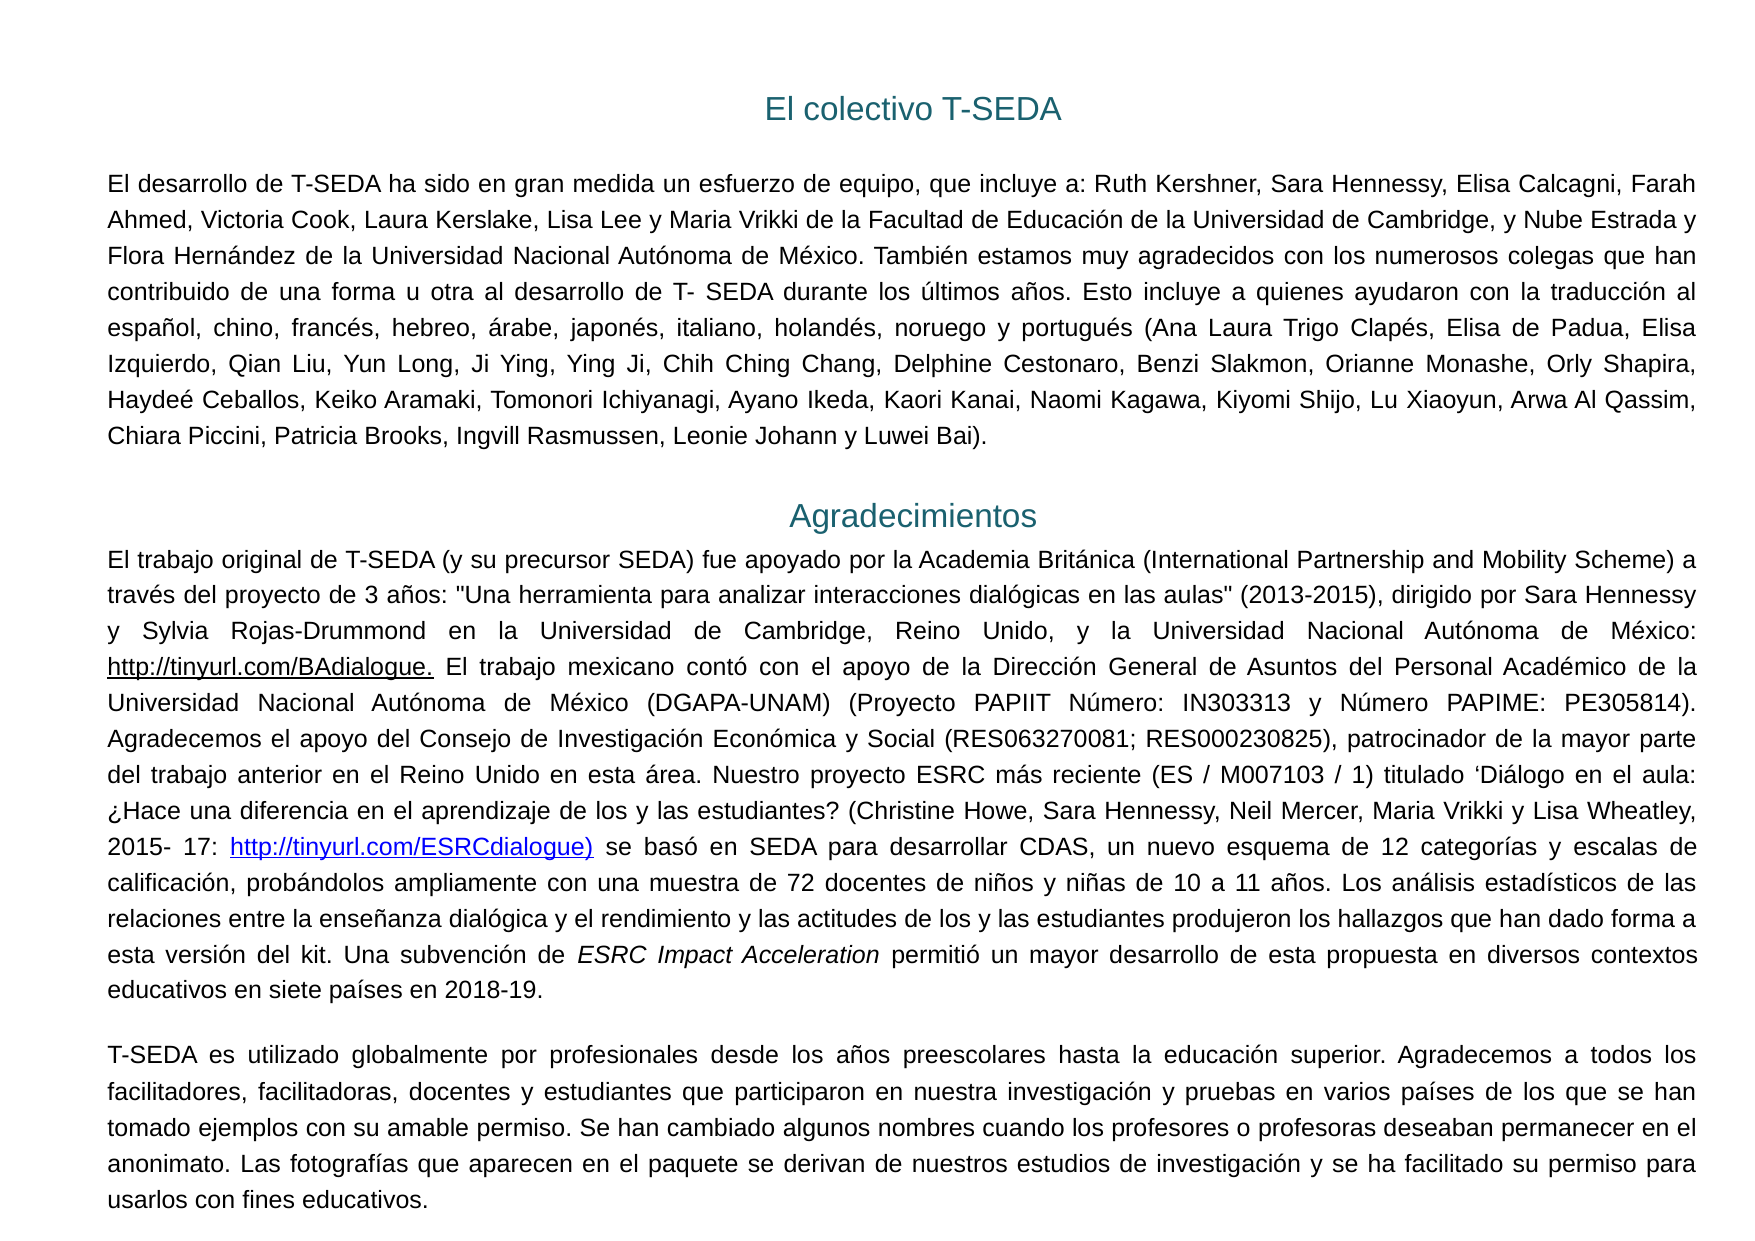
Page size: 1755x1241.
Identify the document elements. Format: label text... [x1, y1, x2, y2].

text_box El colectivo T-SEDA El desarrollo de T-SEDA ha sido en gran medida un esfuerzo de equipo, que incluye a: Ruth Kershner, Sara Hennessy, Elisa Calcagni, Farah Ahmed, Victoria Cook, Laura Kerslake, Lisa Lee y Maria Vrikki de la Facultad de Educación de la Universidad de Cambridge, y Nube Estrada y Flora Hernández de la Universidad Nacional Autónoma de México. También estamos muy agradecidos con los numerosos colegas que han contribuido de una forma u otra al desarrollo de T- SEDA durante los últimos años. Esto incluye a quienes ayudaron con la traducción al español, chino, francés, hebreo, árabe, japonés, italiano, holandés, noruego y portugués (Ana Laura Trigo Clapés, Elisa de Padua, Elisa Izquierdo, Qian Liu, Yun Long, Ji Ying, Ying Ji, Chih Ching Chang, Delphine Cestonaro, Benzi Slakmon, Orianne Monashe, Orly Shapira, Haydeé Ceballos, Keiko Aramaki, Tomonori Ichiyanagi, Ayano Ikeda, Kaori Kanai, Naomi Kagawa, Kiyomi Shijo, Lu Xiaoyun, Arwa Al Qassim, Chiara Piccini, Patricia Brooks, Ingvill Rasmussen, Leonie Johann y Luwei Bai). Agradecimientos El trabajo original de T-SEDA (y su precursor SEDA) fue apoyado por la Academia Británica (International Partnership and Mobility Scheme) a través del proyecto de 3 años: "Una herramienta para analizar interacciones dialógicas en las aulas" (2013-2015), dirigido por Sara Hennessy y Sylvia Rojas-Drummond en la Universidad de Cambridge, Reino Unido, y la Universidad Nacional Autónoma de México: http://tinyurl.com/BAdialogue. El trabajo mexicano contó con el apoyo de la Dirección General de Asuntos del Personal Académico de la Universidad Nacional Autónoma de México (DGAPA-UNAM) (Proyecto PAPIIT Número: IN303313 y Número PAPIME: PE305814). Agradecemos el apoyo del Consejo de Investigación Económica y Social (RES063270081; RES000230825), patrocinador de la mayor parte del trabajo anterior en el Reino Unido en esta área. Nuestro proyecto ESRC más reciente (ES / M007103 / 1) titulado ‘Diálogo en el aula: ¿Hace una diferencia en el aprendizaje de los y las estudiantes? (Christine Howe, Sara Hennessy, Neil Mercer, Maria Vrikki y Lisa Wheatley, 2015- 17: http://tinyurl.com/ESRCdialogue) se basó en SEDA para desarrollar CDAS, un nuevo esquema de 12 categorías y escalas de calificación, probándolos ampliamente con una muestra de 72 docentes de niños y niñas de 10 a 11 años. Los análisis estadísticos de las relaciones entre la enseñanza dialógica y el rendimiento y las actitudes de los y las estudiantes produjeron los hallazgos que han dado forma a esta versión del kit. Una subvención de ESRC Impact Acceleration permitió un mayor desarrollo de esta propuesta en diversos contextos educativos en siete países en 2018-19. T-SEDA es utilizado globalmente por profesionales desde los años preescolares hasta la educación superior. Agradecemos a todos los facilitadores, facilitadoras, docentes y estudiantes que participaron en nuestra investigación y pruebas en varios países de los que se han tomado ejemplos con su amable permiso. Se han cambiado algunos nombres cuando los profesores o profesoras deseaban permanecer en el anonimato. Las fotografías que aparecen en el paquete se derivan de nuestros estudios de investigación y se ha facilitado su permiso para usarlos con fines educativos. Citación para el kit T-SEDA: T-SEDA Collective (2023). Toolkit for Systematic Educational Dialogue Analysis (T-SEDA): A resource for inquiry into practice. v.9. http://bit.ly/T-SEDA. [105, 84, 1701, 1241]
